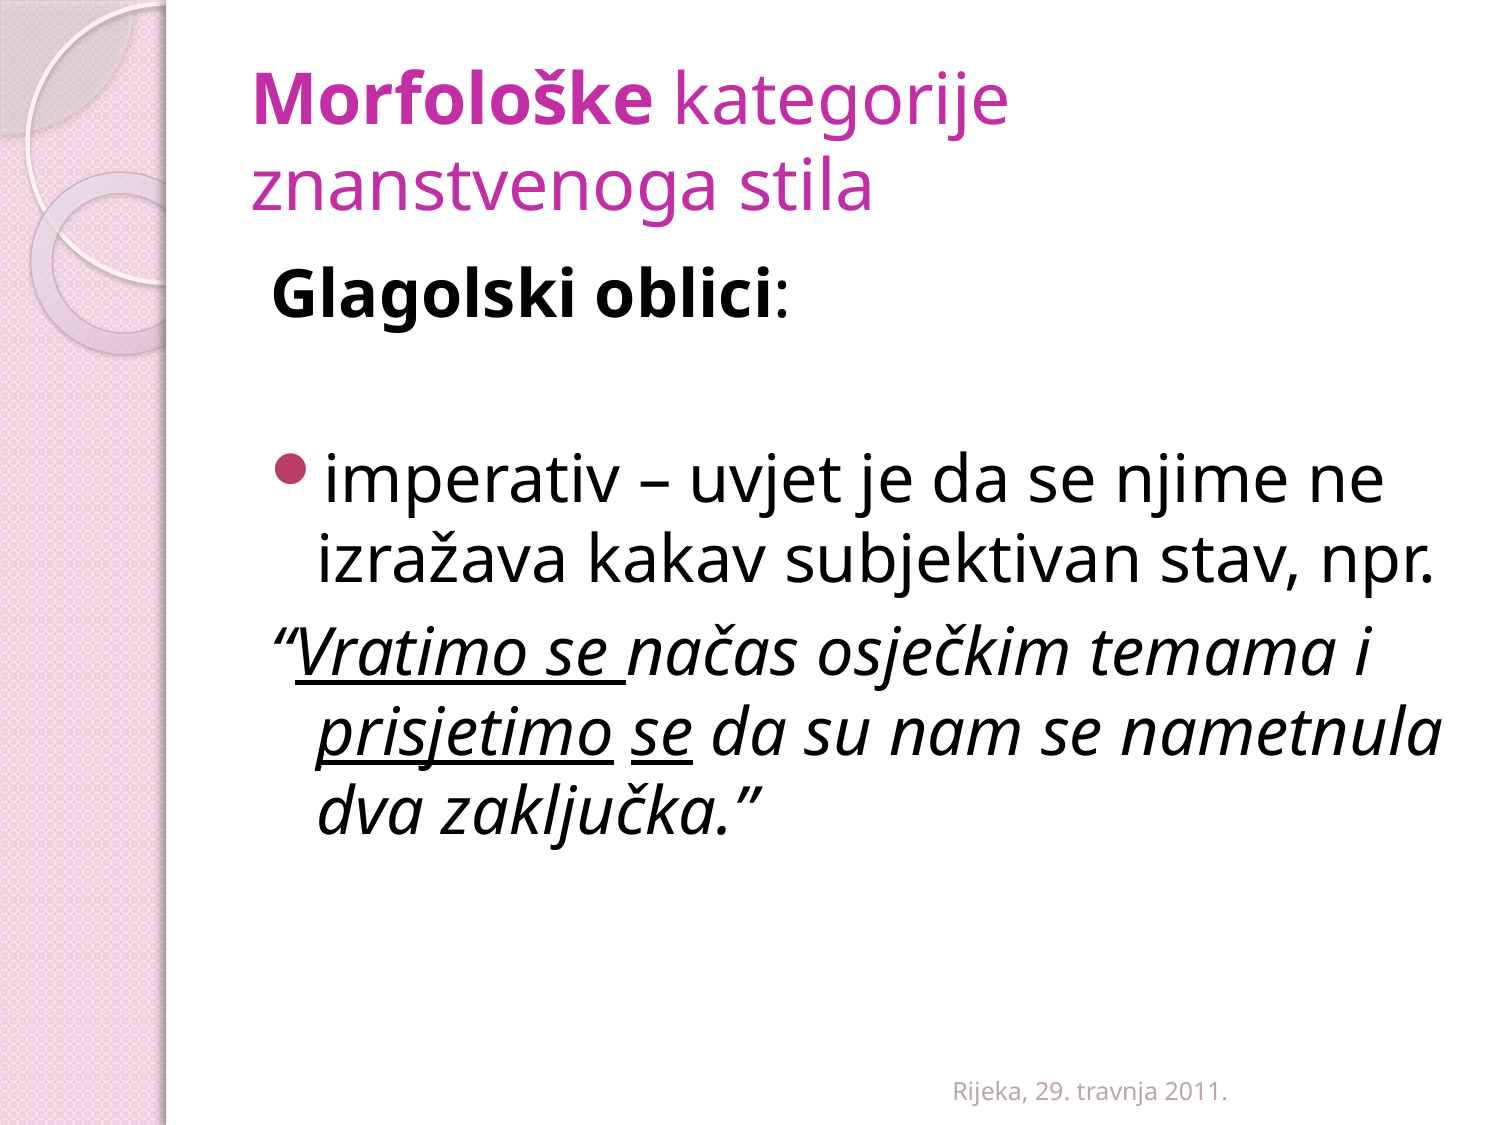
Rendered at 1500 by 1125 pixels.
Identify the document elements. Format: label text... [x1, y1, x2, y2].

list Glagolski oblici: imperativ – uvjet je da se njime ne izražava kakav subjektivan stav, npr. “Vratimo se načas osječkim temama i prisjetimo se da su nam se nametnula dva zaključka.” [241, 243, 1473, 1032]
footer Rijeka, 29. travnja 2011. [937, 1034, 1413, 1113]
title Morfološke kategorije znanstvenoga stila [235, 45, 1466, 233]
